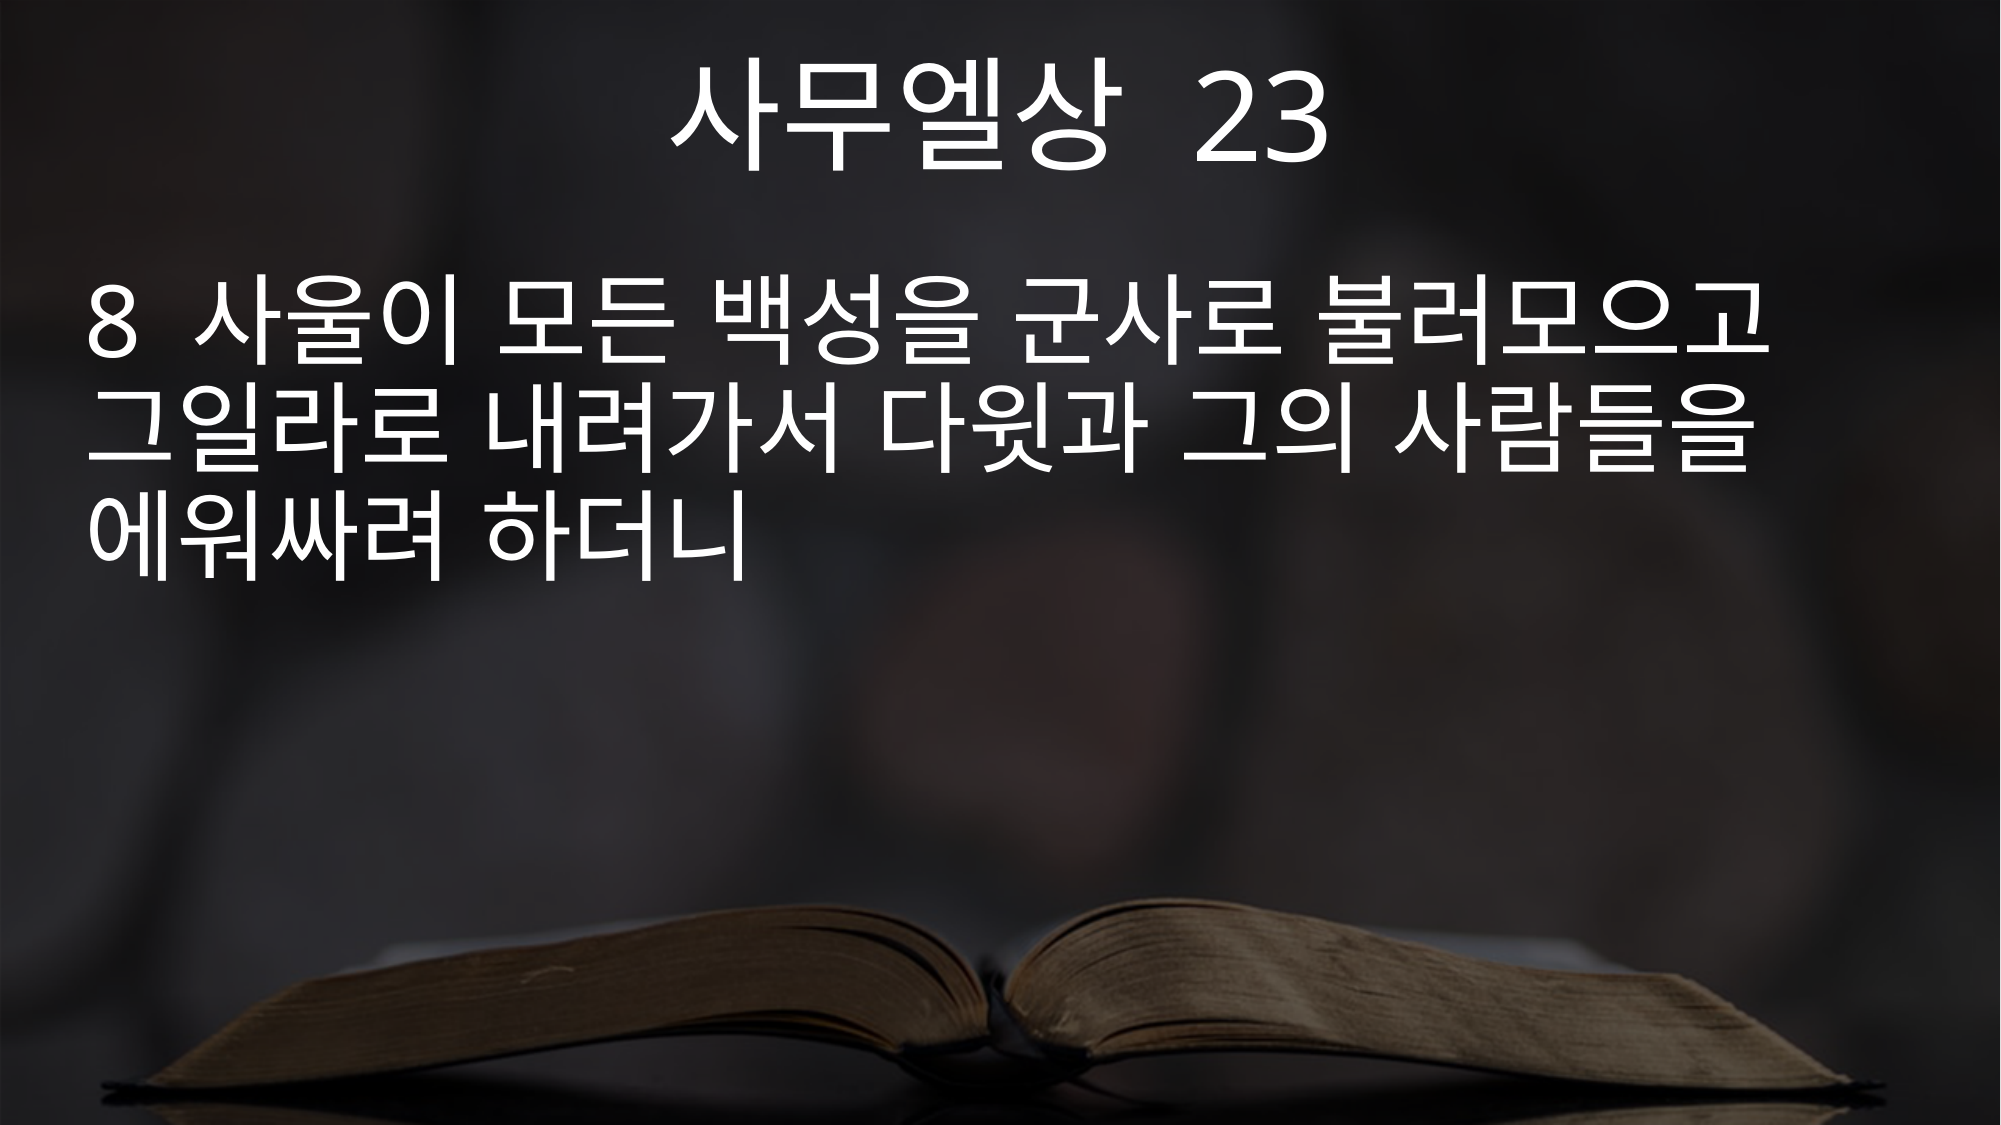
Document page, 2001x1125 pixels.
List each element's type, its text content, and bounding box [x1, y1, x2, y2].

picture [0, 0, 2001, 1125]
list 8 사울이 모든 백성을 군사로 불러모으고 그일라로 내려가서 다윗과 그의 사람들을 에워싸려 하더니 [69, 263, 1953, 423]
footer 사무엘상 23 [0, 32, 2000, 192]
